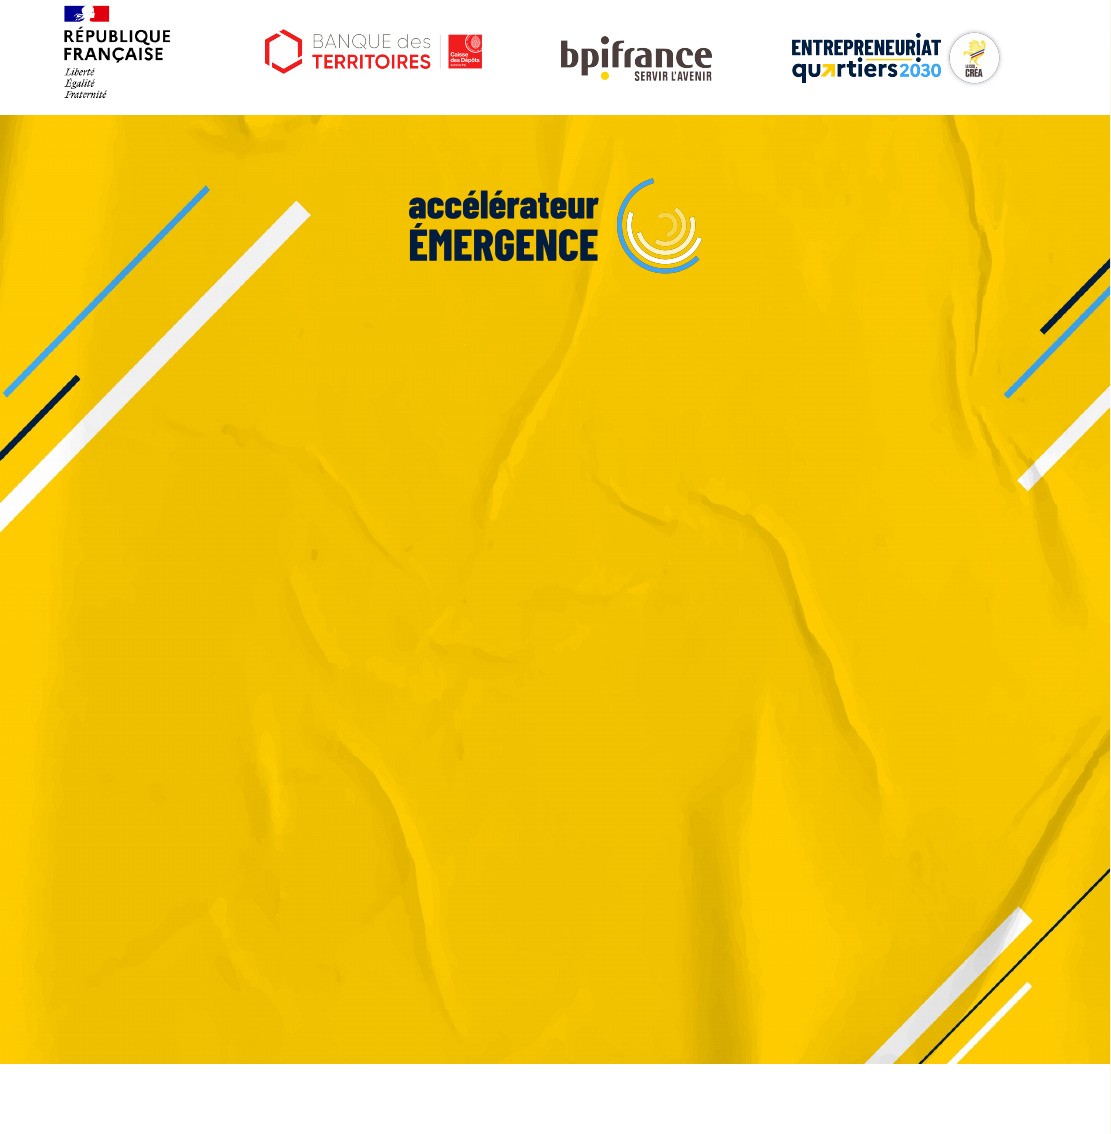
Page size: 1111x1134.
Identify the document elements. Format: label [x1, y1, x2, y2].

picture [561, 36, 712, 81]
picture [792, 26, 1006, 90]
picture [265, 29, 482, 74]
picture [48, 0, 186, 114]
picture [0, 115, 1111, 1064]
